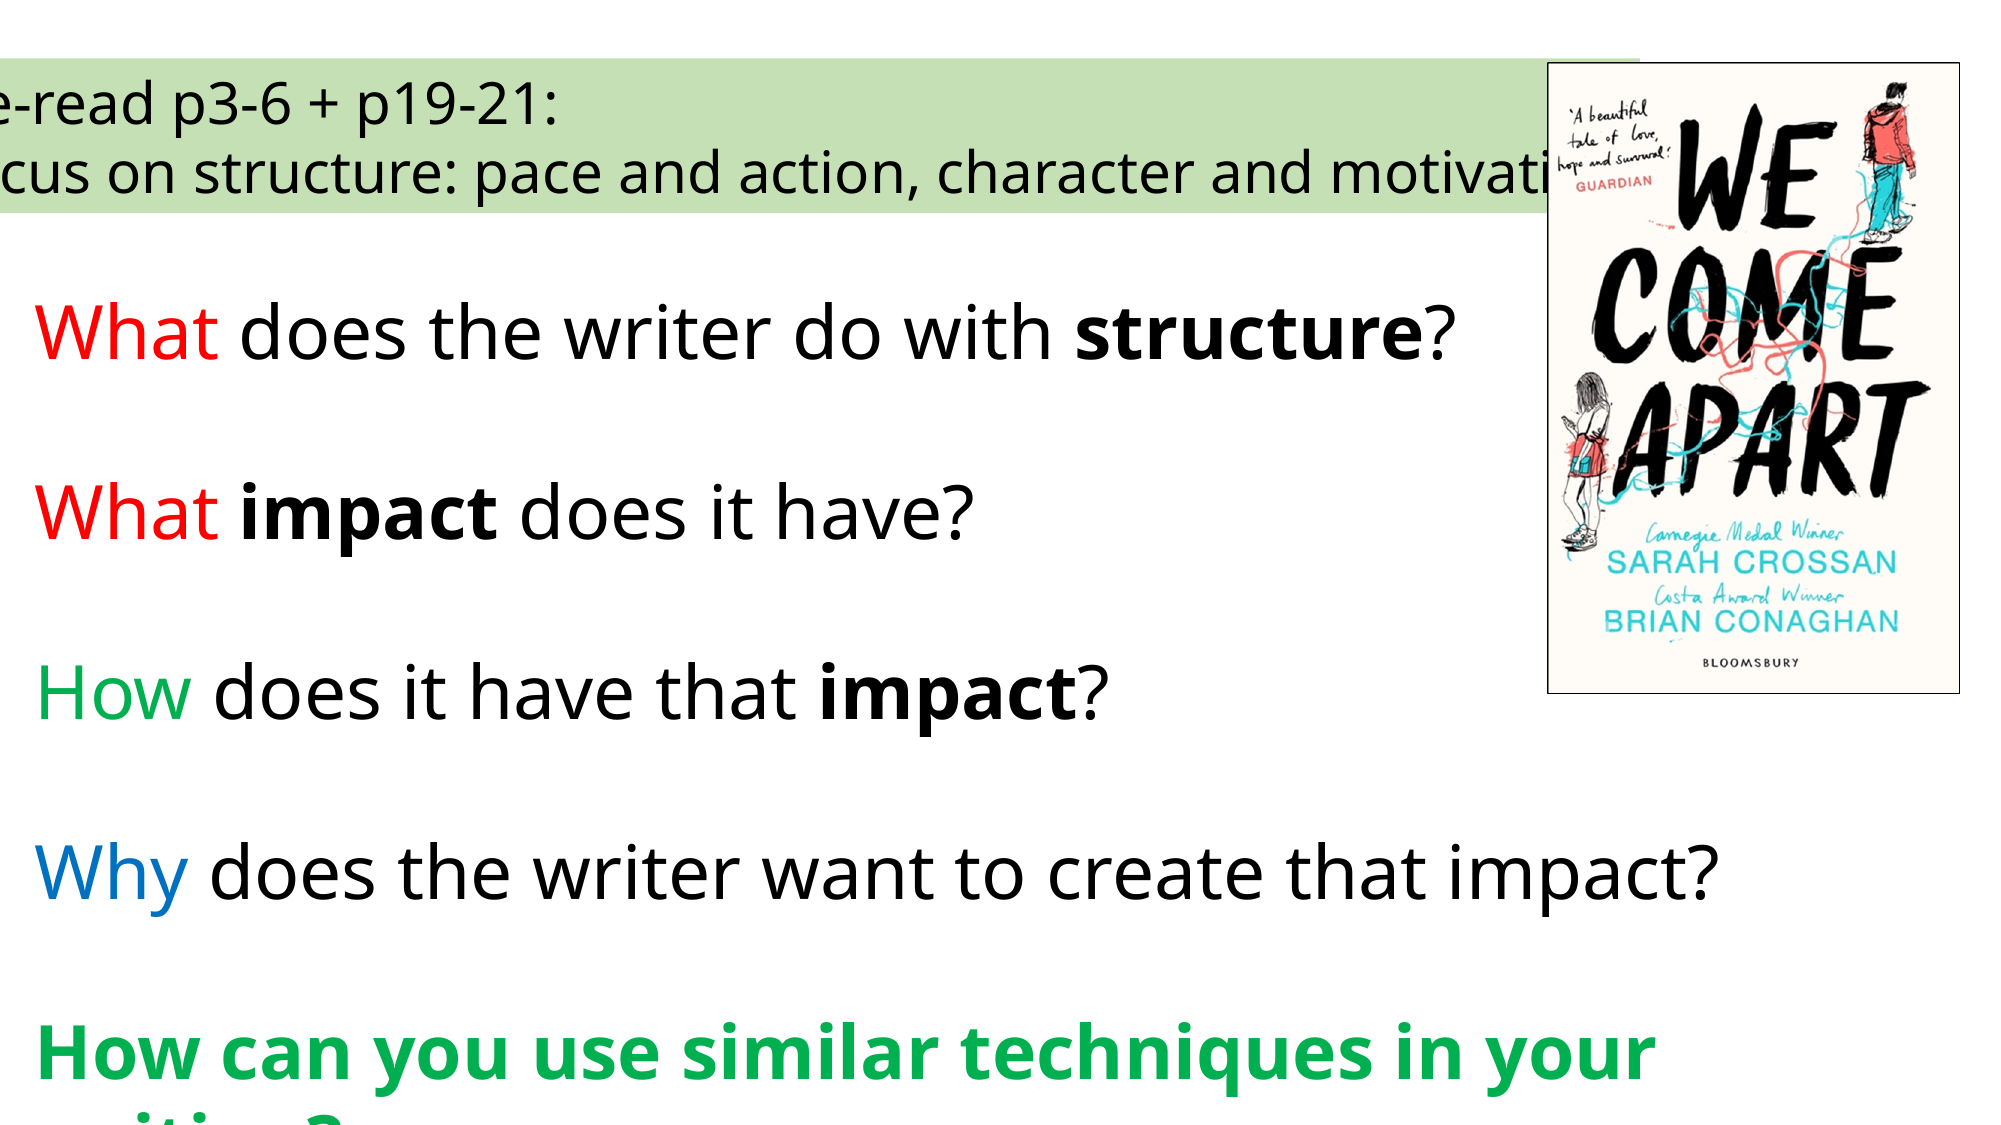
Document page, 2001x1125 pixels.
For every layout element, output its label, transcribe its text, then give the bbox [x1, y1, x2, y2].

text_box What does the writer do with structure? What impact does it have? How does it have that impact? Why does the writer want to create that impact? How can you use similar techniques in your writing? [19, 277, 1844, 1125]
picture [1547, 62, 1960, 694]
text_box Re-read p3-6 + p19-21: focus on structure: pace and action, character and motivation [0, 58, 1640, 214]
